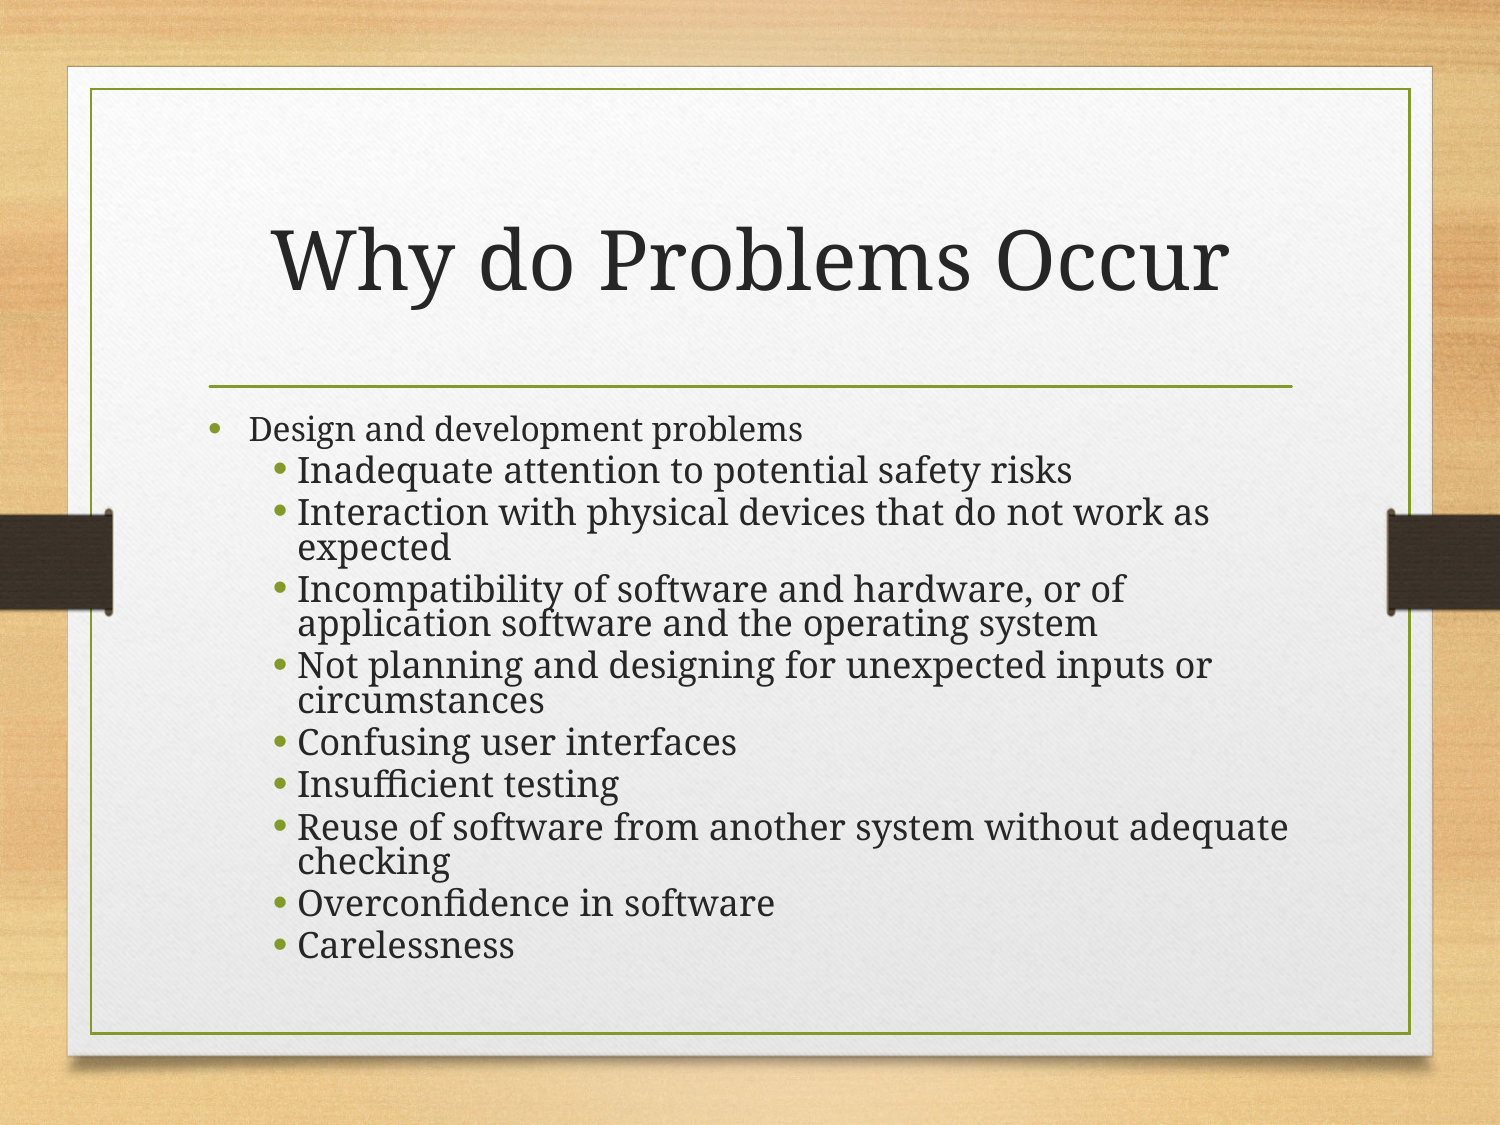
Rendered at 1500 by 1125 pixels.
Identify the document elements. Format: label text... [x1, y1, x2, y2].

list Design and development problems Inadequate attention to potential safety risks Interaction with physical devices that do not work as expected Incompatibility of software and hardware, or of application software and the operating system Not planning and designing for unexpected inputs or circumstances Confusing user interfaces Insufficient testing Reuse of software from another system without adequate checking Overconfidence in software Carelessness [193, 408, 1309, 974]
picture [0, 0, 1500, 1125]
title Why do Problems Occur [193, 150, 1309, 365]
